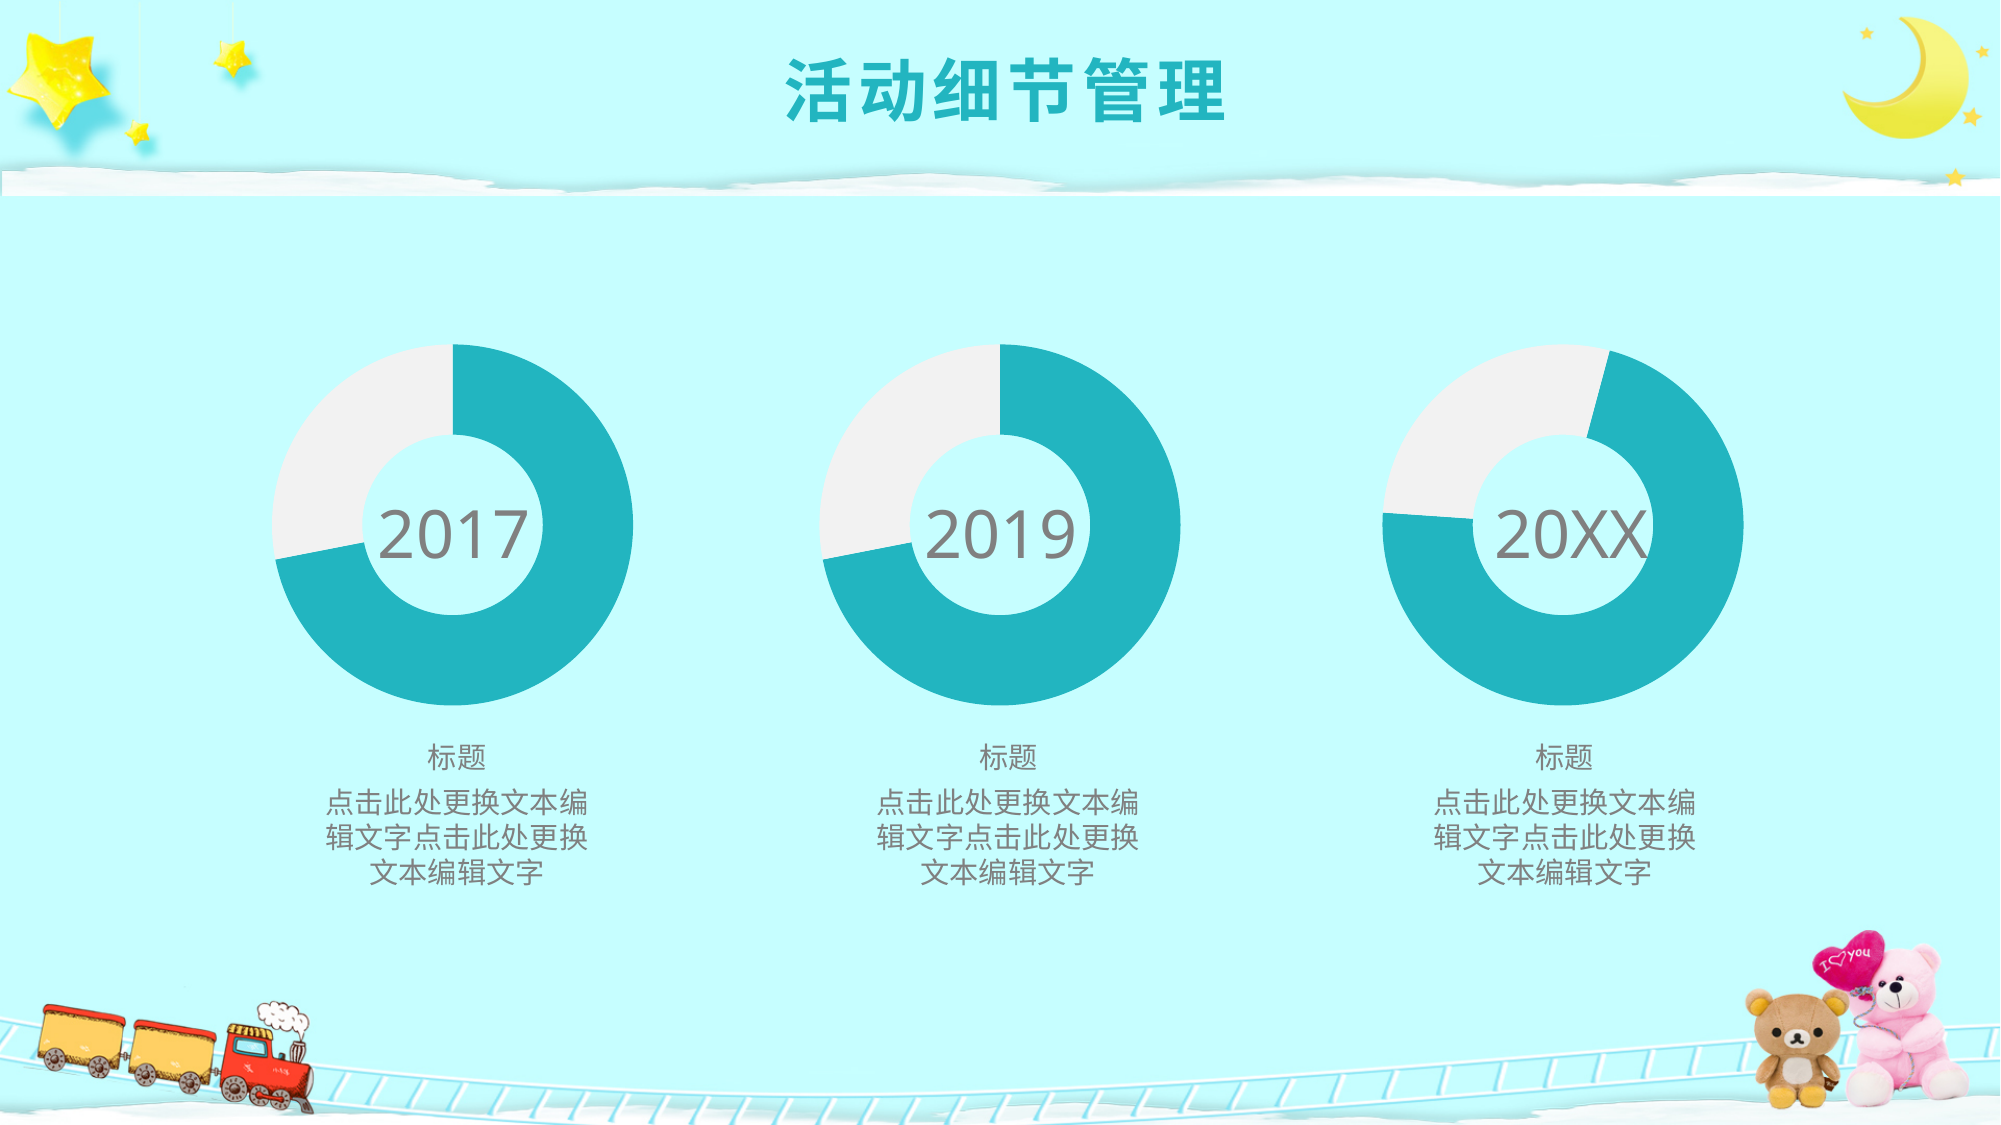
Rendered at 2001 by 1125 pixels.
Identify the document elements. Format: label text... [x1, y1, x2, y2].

chart [802, 336, 1198, 714]
chart [1365, 336, 1761, 714]
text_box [858, 731, 1158, 899]
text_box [307, 731, 607, 899]
picture [0, 0, 2001, 1125]
text_box 活动细节管理 [759, 47, 1251, 130]
chart [255, 336, 650, 714]
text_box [1415, 731, 1715, 899]
